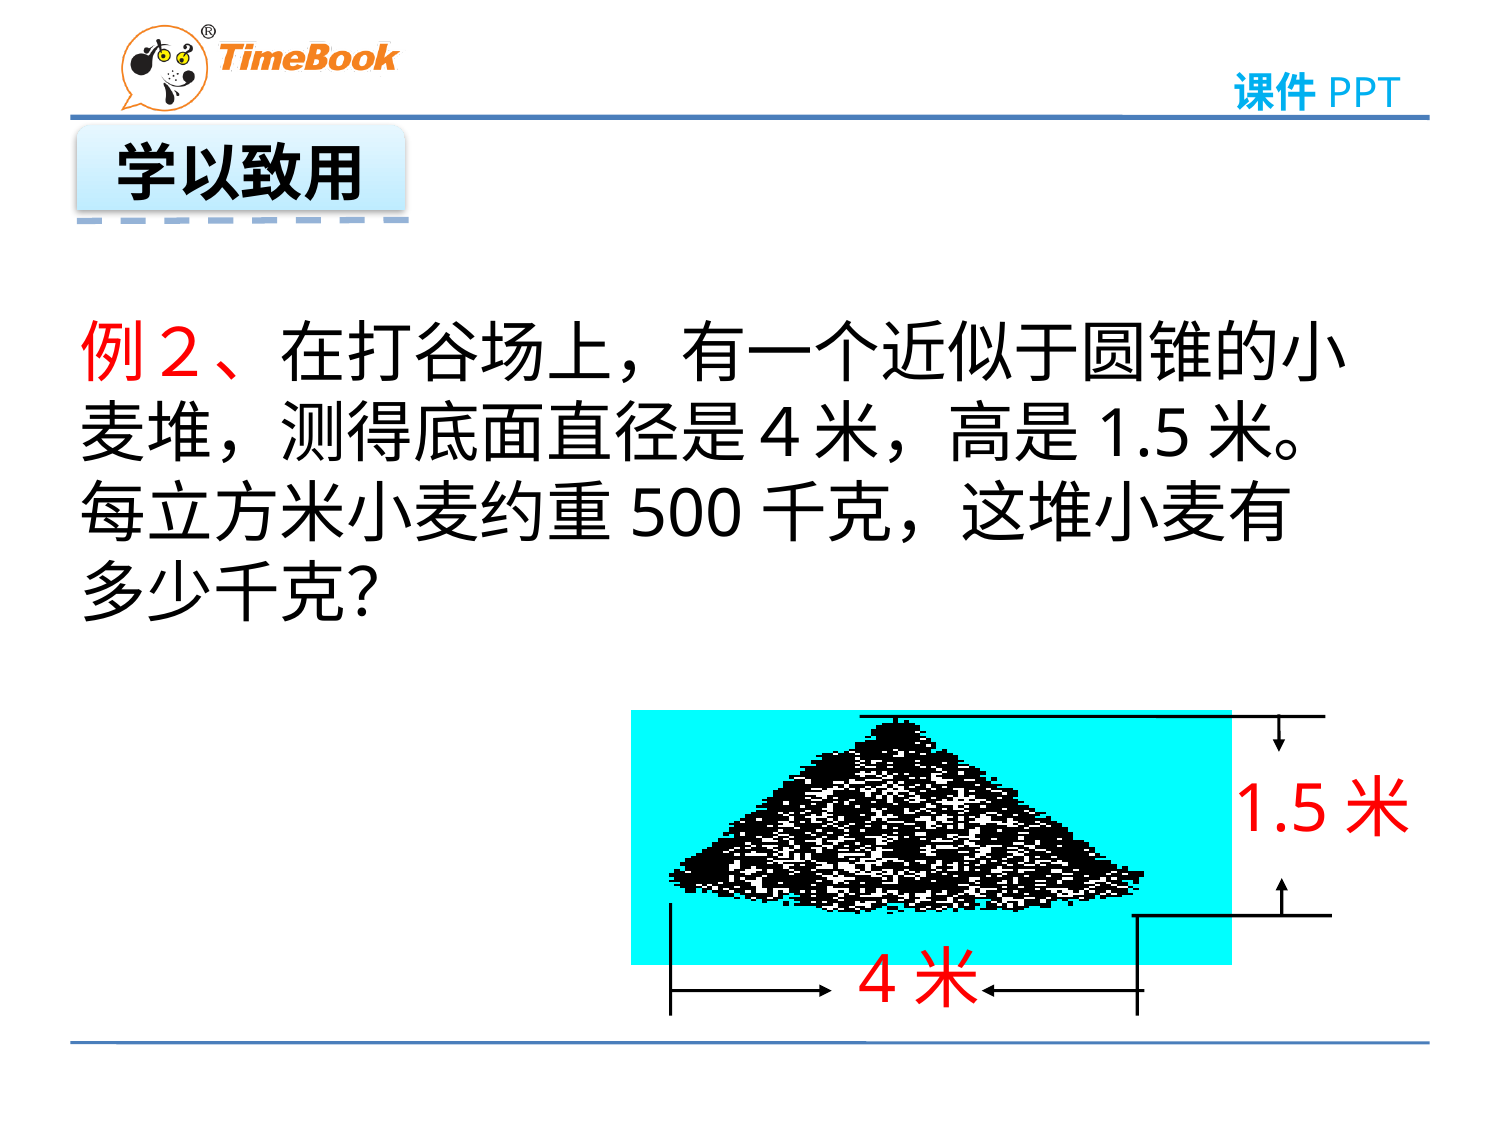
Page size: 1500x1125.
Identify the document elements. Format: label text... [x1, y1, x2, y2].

text_box [1272, 714, 1286, 752]
text_box [1275, 878, 1288, 916]
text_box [631, 710, 1232, 965]
text_box 1.5米 [1236, 757, 1445, 853]
picture [118, 22, 408, 113]
text_box 4米 [844, 973, 1057, 1023]
text_box [669, 984, 832, 997]
text_box 例２、在打谷场上，有一个近似于圆锥的小麦堆，测得底面直径是４米，高是1.5米。每立方米小麦约重500千克，这堆小麦有多少千克？ [64, 302, 1365, 638]
text_box 学以致用 [76, 124, 406, 212]
